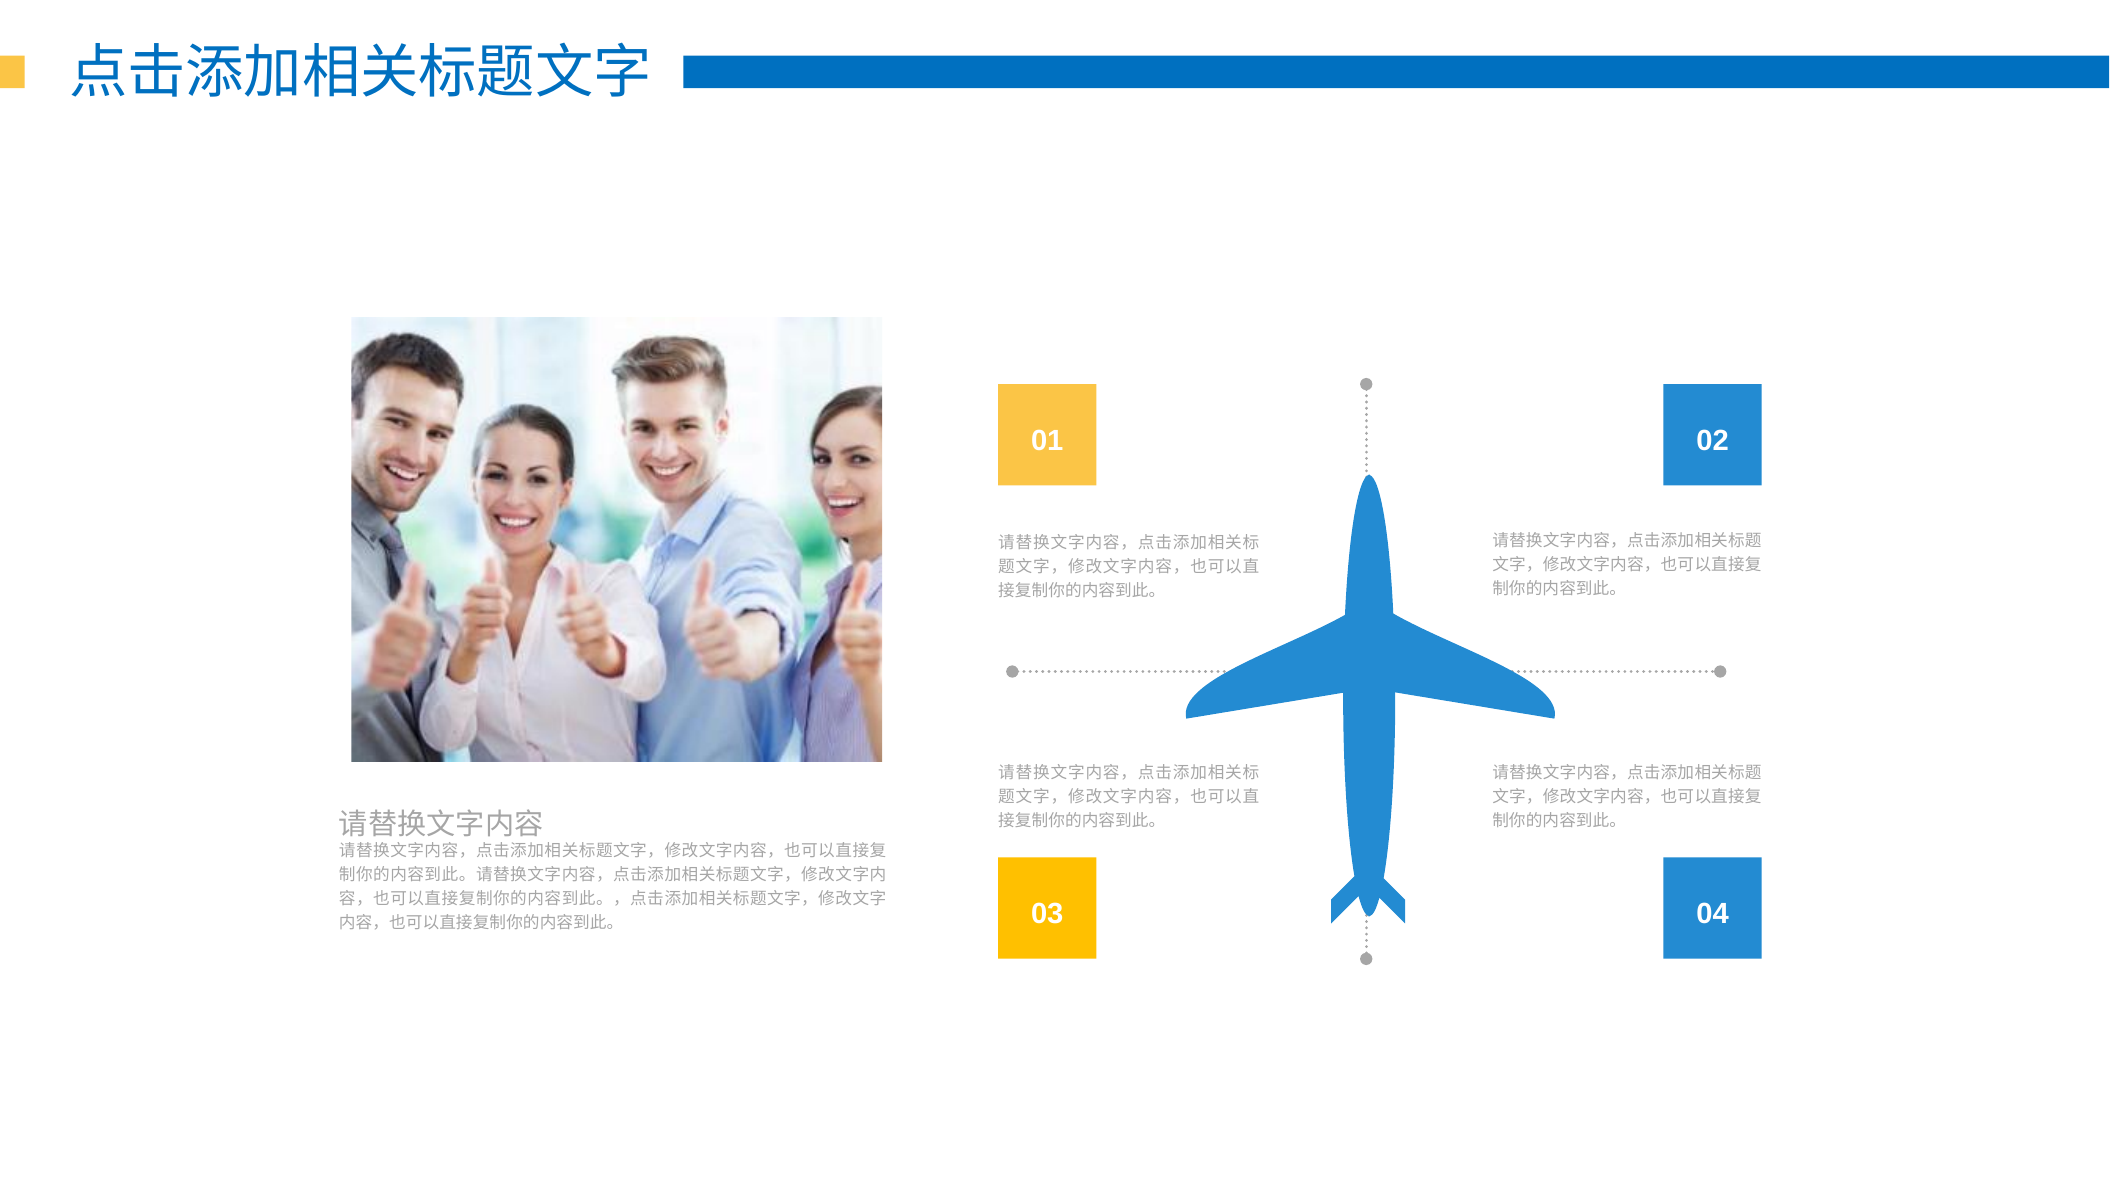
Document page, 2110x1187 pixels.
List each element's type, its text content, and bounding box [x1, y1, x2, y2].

text_box 04 [1662, 856, 1763, 960]
text_box 03 [997, 856, 1098, 960]
text_box 请替换文字内容，点击添加相关标题文字，修改文字内容，也可以直接复制你的内容到此。 [1492, 526, 1762, 598]
text_box [1226, 475, 1366, 671]
text_box [350, 317, 883, 763]
text_box 点击添加相关标题文字 [54, 26, 667, 112]
text_box 请替换文字内容，点击添加相关标题文字，修改文字内容，也可以直接复制你的内容到此。请替换文字内容，点击添加相关标题文字，修改文字内容，也可以直接复制你的内容到此。，点击添加相关标题文字，修改文字内容，也可以直接复制你的内容到此。 [339, 836, 888, 932]
text_box 01 [997, 383, 1098, 486]
text_box 请替换文字内容，点击添加相关标题文字，修改文字内容，也可以直接复制你的内容到此。 [998, 758, 1260, 831]
text_box [682, 55, 2110, 89]
text_box 请替换文字内容，点击添加相关标题文字，修改文字内容，也可以直接复制你的内容到此。 [998, 527, 1260, 600]
text_box [0, 55, 26, 89]
text_box [1184, 672, 1366, 927]
text_box 02 [1662, 383, 1763, 486]
text_box 请替换文字内容 [339, 798, 650, 836]
text_box [1367, 473, 1515, 671]
text_box 请替换文字内容，点击添加相关标题文字，修改文字内容，也可以直接复制你的内容到此。 [1492, 758, 1762, 831]
text_box [1367, 672, 1556, 926]
